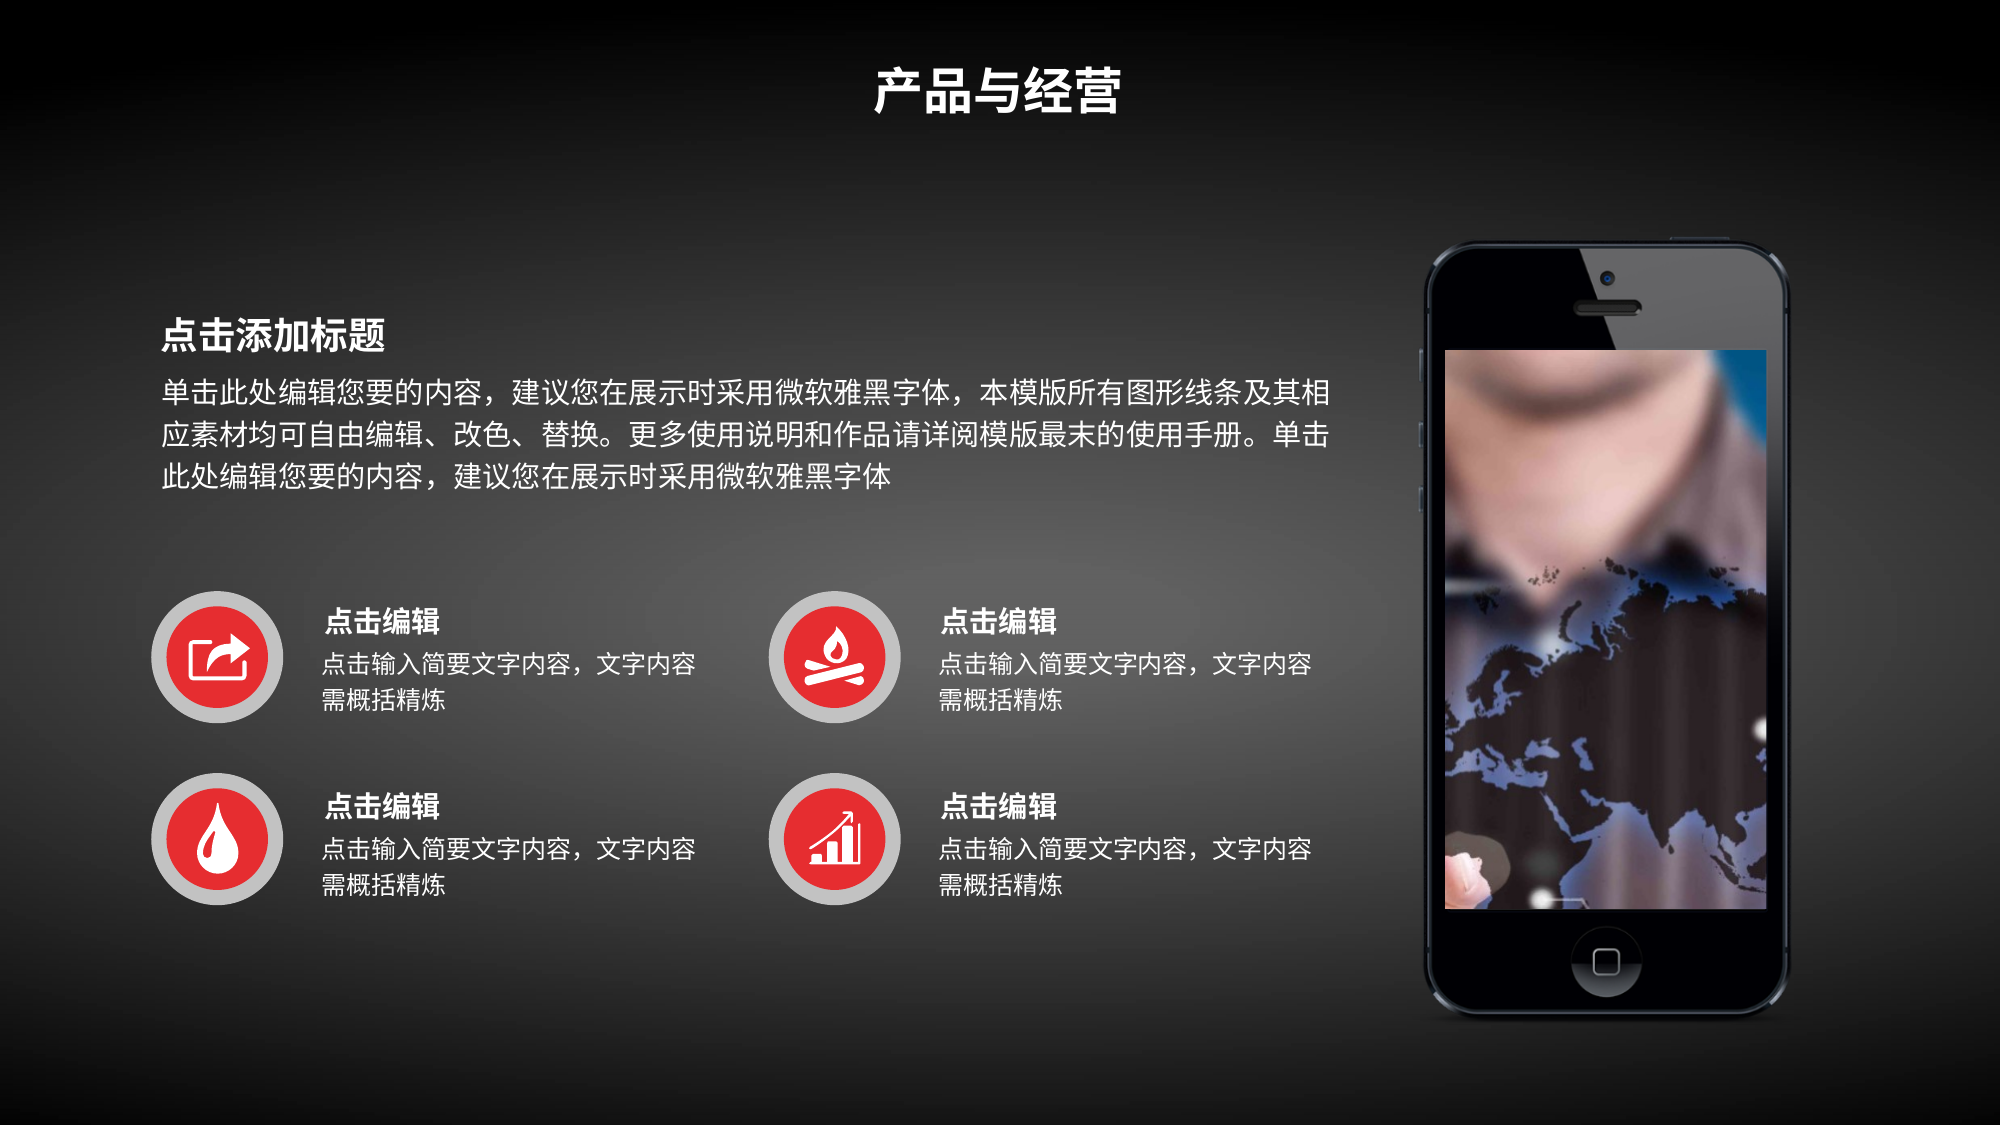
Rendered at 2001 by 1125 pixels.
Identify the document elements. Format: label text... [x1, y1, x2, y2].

text_box 单击此处编辑您要的内容，建议您在展示时采用微软雅黑字体，本模版所有图形线条及其相应素材均可自由编辑、改色、替换。更多使用说明和作品请详阅模版最末的使用手册。单击此处编辑您要的内容，建议您在展示时采用微软雅黑字体 [146, 359, 1366, 501]
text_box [151, 773, 284, 906]
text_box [321, 603, 703, 713]
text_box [938, 788, 1320, 898]
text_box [768, 591, 901, 724]
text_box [768, 773, 901, 906]
text_box 产品与经营 [630, 52, 1366, 127]
picture [0, 0, 2000, 1125]
text_box 点击添加标题 [146, 304, 811, 359]
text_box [151, 591, 284, 724]
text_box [938, 603, 1320, 713]
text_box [321, 788, 703, 898]
